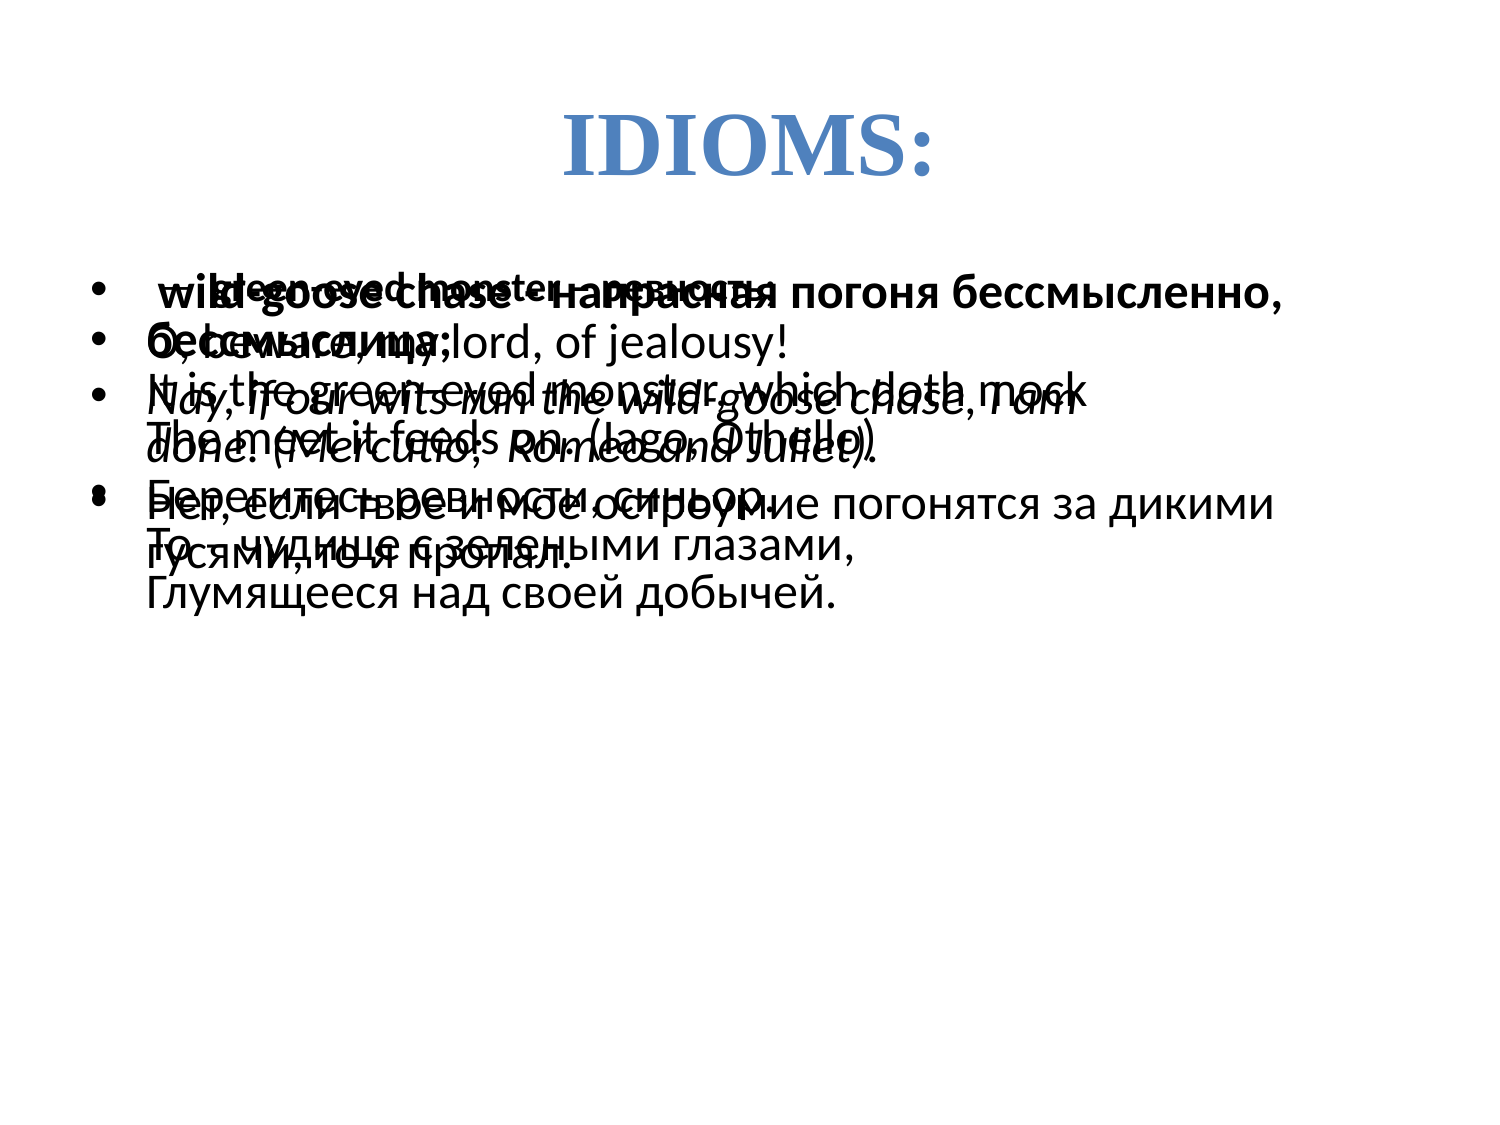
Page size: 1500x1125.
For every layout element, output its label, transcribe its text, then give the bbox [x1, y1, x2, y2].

list wild-goose chase - напрасная погоня бессмысленно, бессмыслица; Nay, if our wits run the wild-goose chase, I am done. (Mercutio; Romeo and Juliet). Нет, если твое и мое остроумие погонятся за дикими гусями, то я пропал. [74, 262, 1426, 1006]
title IDIOMS: [74, 44, 1426, 233]
